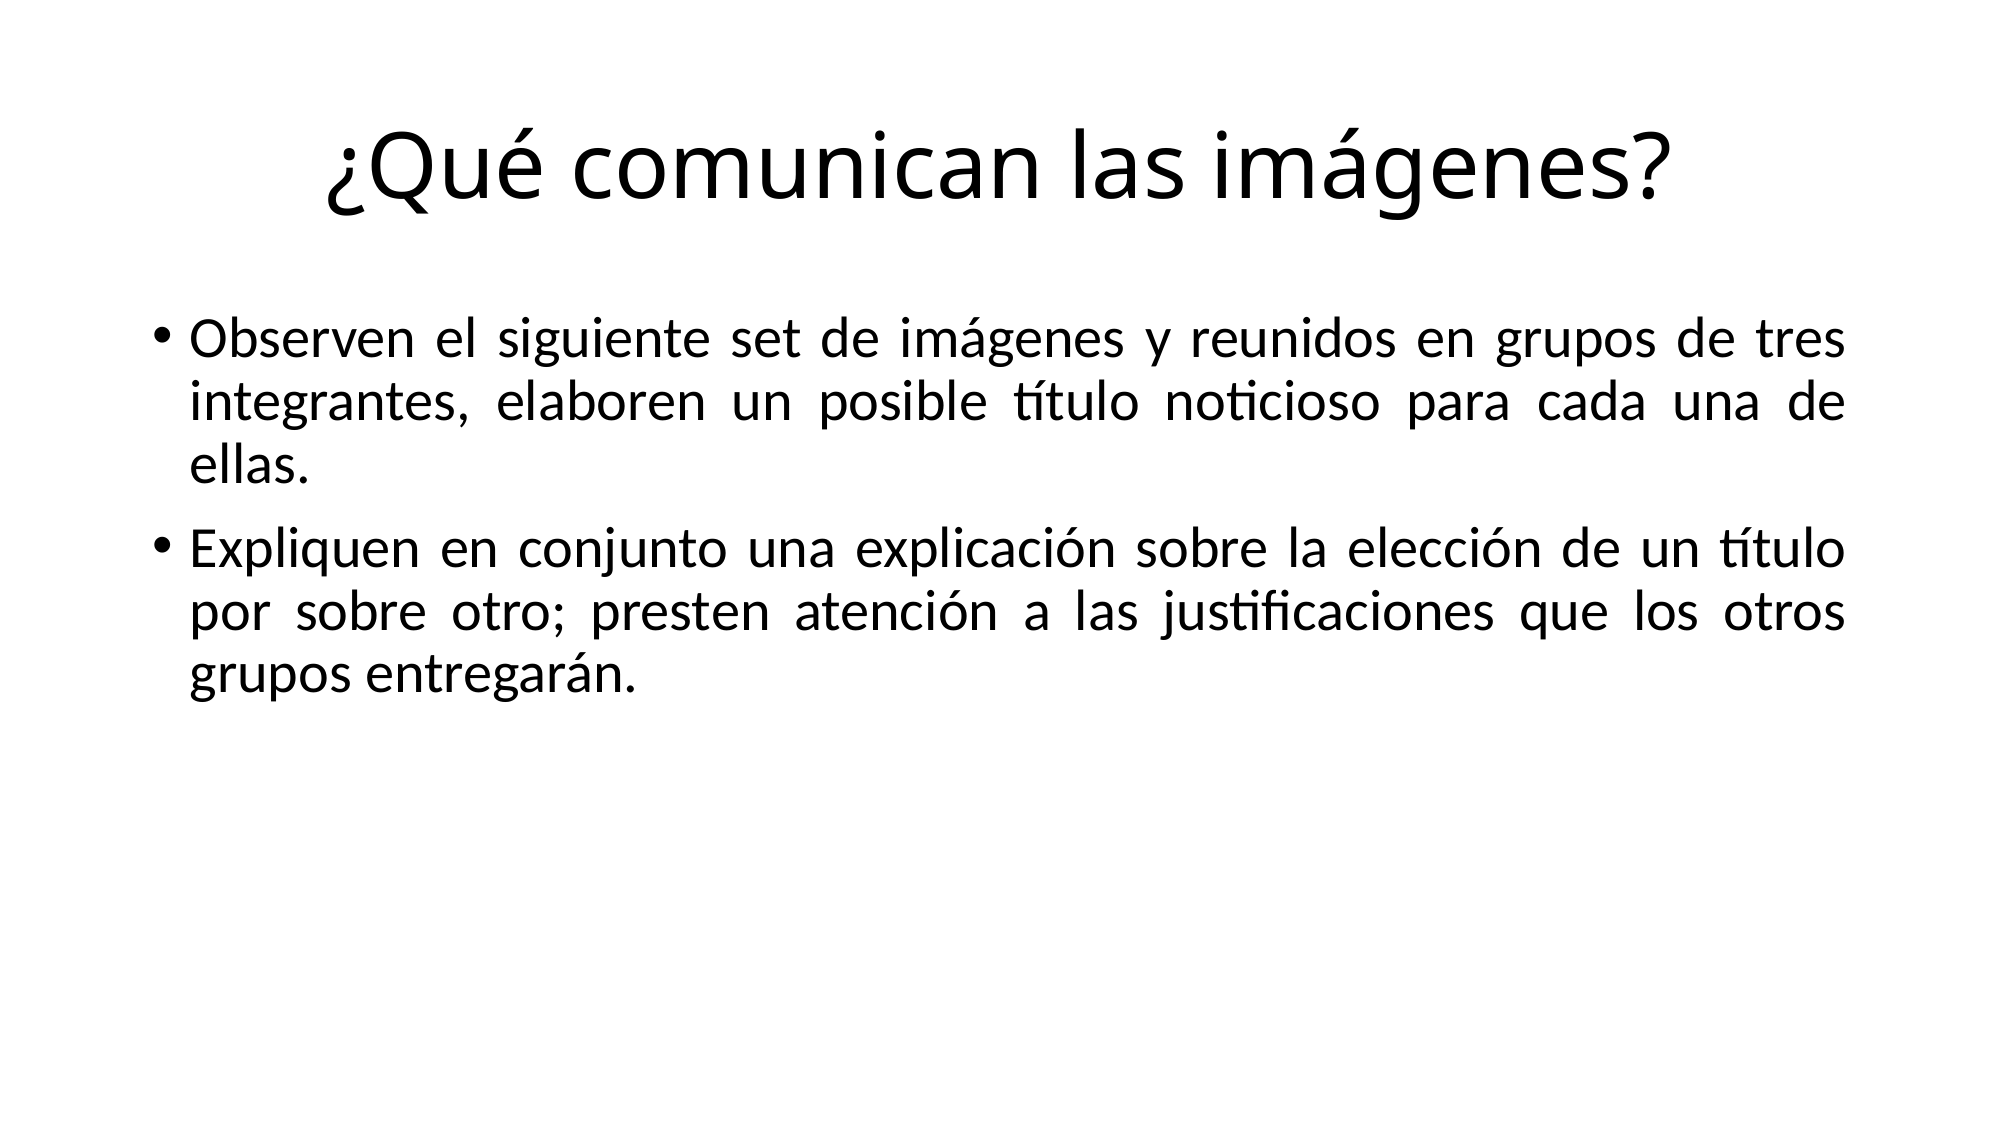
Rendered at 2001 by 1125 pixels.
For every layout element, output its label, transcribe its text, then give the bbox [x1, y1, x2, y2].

list Observen el siguiente set de imágenes y reunidos en grupos de tres integrantes, elaboren un posible título noticioso para cada una de ellas. Expliquen en conjunto una explicación sobre la elección de un título por sobre otro; presten atención a las justificaciones que los otros grupos entregarán. [137, 299, 1863, 1014]
title ¿Qué comunican las imágenes? [137, 59, 1863, 278]
